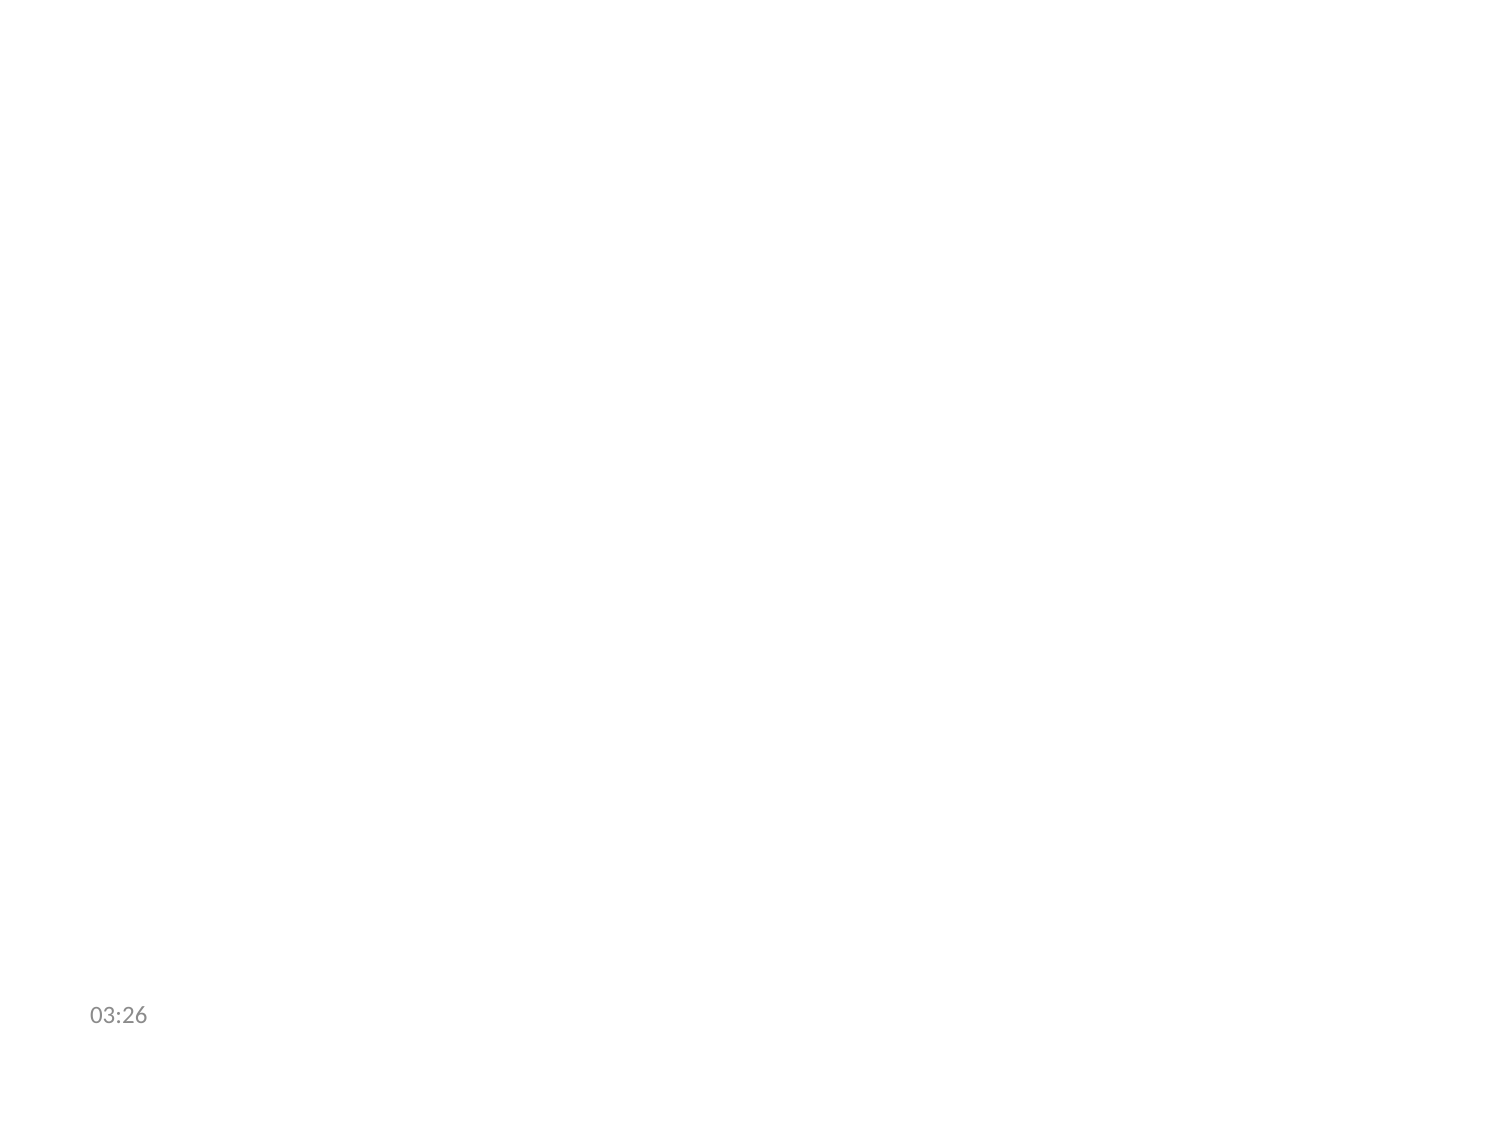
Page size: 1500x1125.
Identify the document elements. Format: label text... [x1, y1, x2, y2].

text_box 15:35 [75, 983, 425, 1044]
